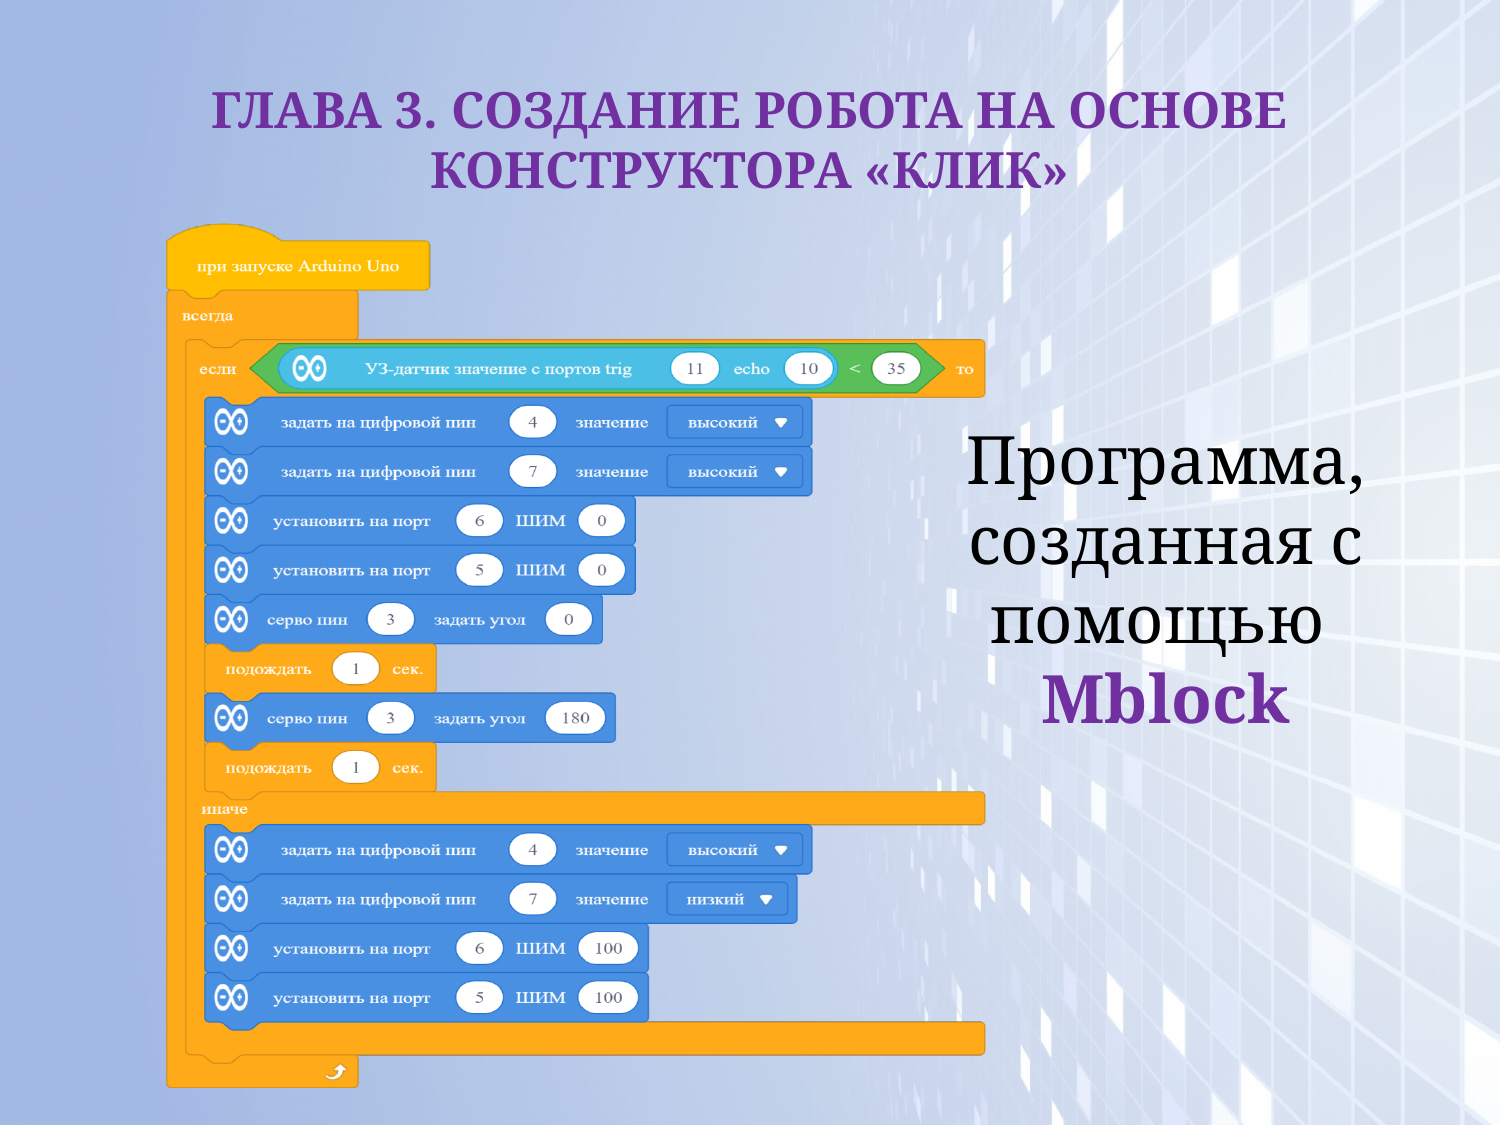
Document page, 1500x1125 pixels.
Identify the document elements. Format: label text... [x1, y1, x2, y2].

text_box ГЛАВА 3. СОЗДАНИЕ РОБОТА НА ОСНОВЕ КОНСТРУКТОРА «КЛИК» [35, 70, 1465, 206]
text_box Программа, созданная с помощью Mblock [990, 410, 1407, 745]
picture [0, 0, 1500, 1125]
